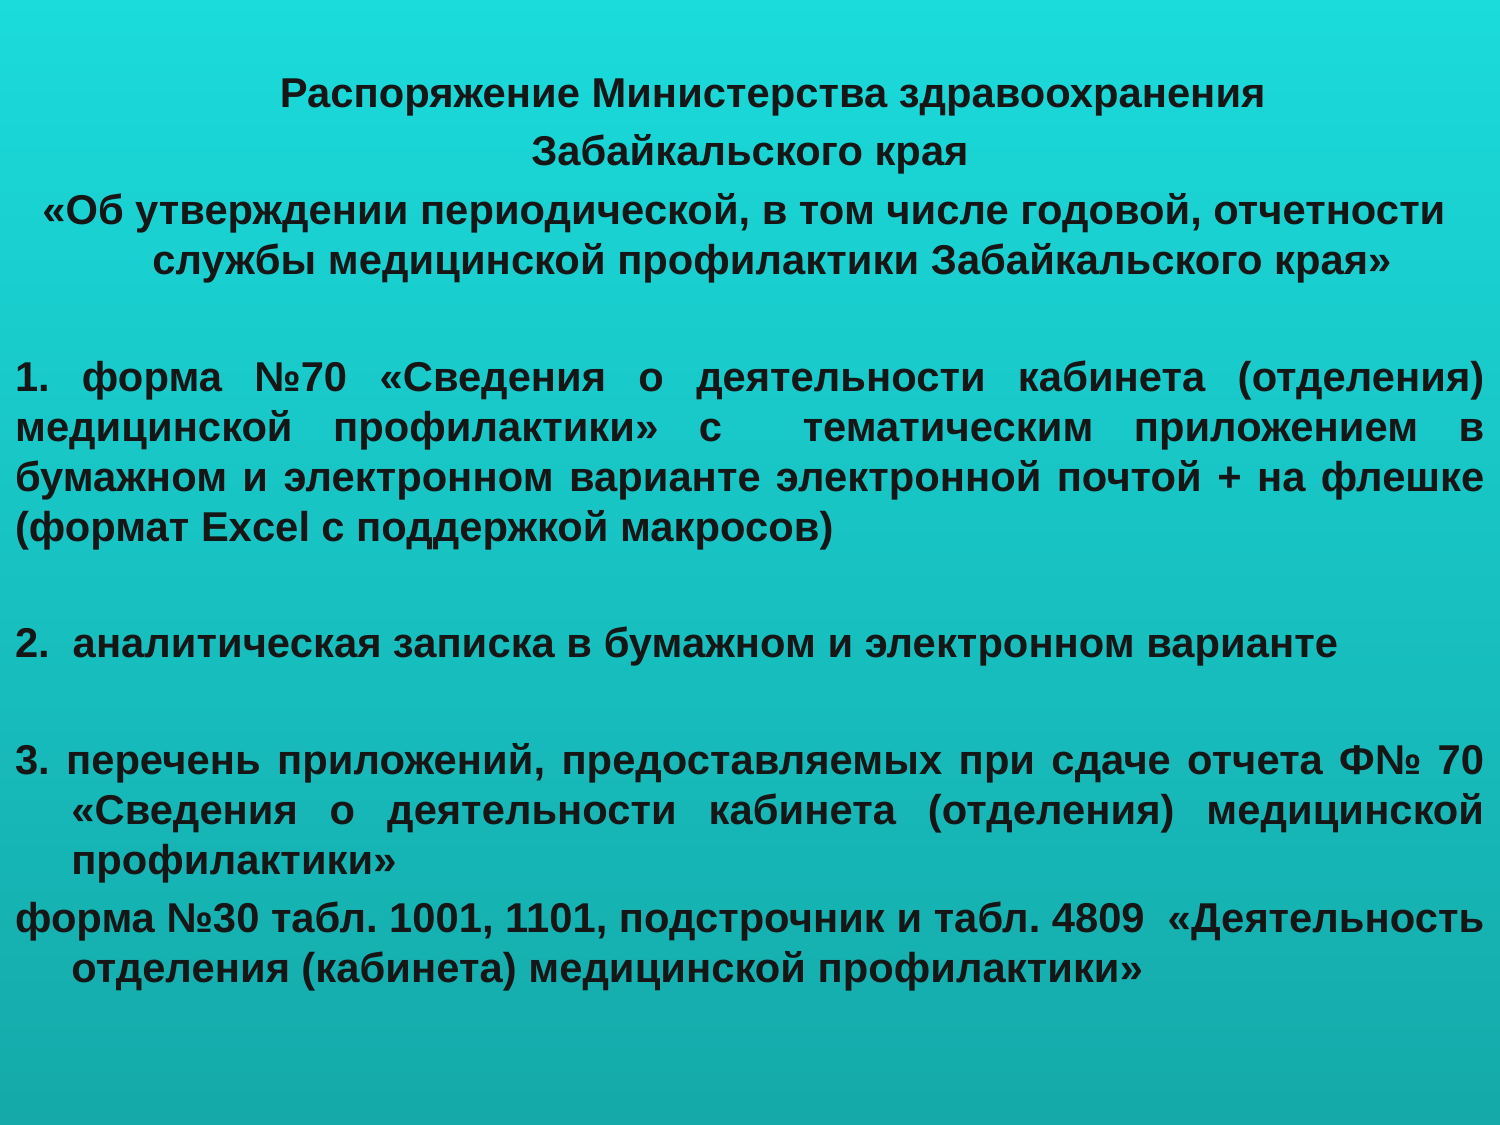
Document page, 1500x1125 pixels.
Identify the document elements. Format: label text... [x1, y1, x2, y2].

list Распоряжение Министерства здравоохранения Забайкальского края «Об утверждении периодической, в том числе годовой, отчетности службы медицинской профилактики Забайкальского края» 1. форма №70 «Сведения о деятельности кабинета (отделения) медицинской профилактики» с тематическим приложением в бумажном и электронном варианте электронной почтой + на флешке (формат Excel с поддержкой макросов) 2. аналитическая записка в бумажном и электронном варианте 3. перечень приложений, предоставляемых при сдаче отчета Ф№ 70 «Сведения о деятельности кабинета (отделения) медицинской профилактики» форма №30 табл. 1001, 1101, подстрочник и табл. 4809 «Деятельность отделения (кабинета) медицинской профилактики» [0, 0, 1500, 1125]
